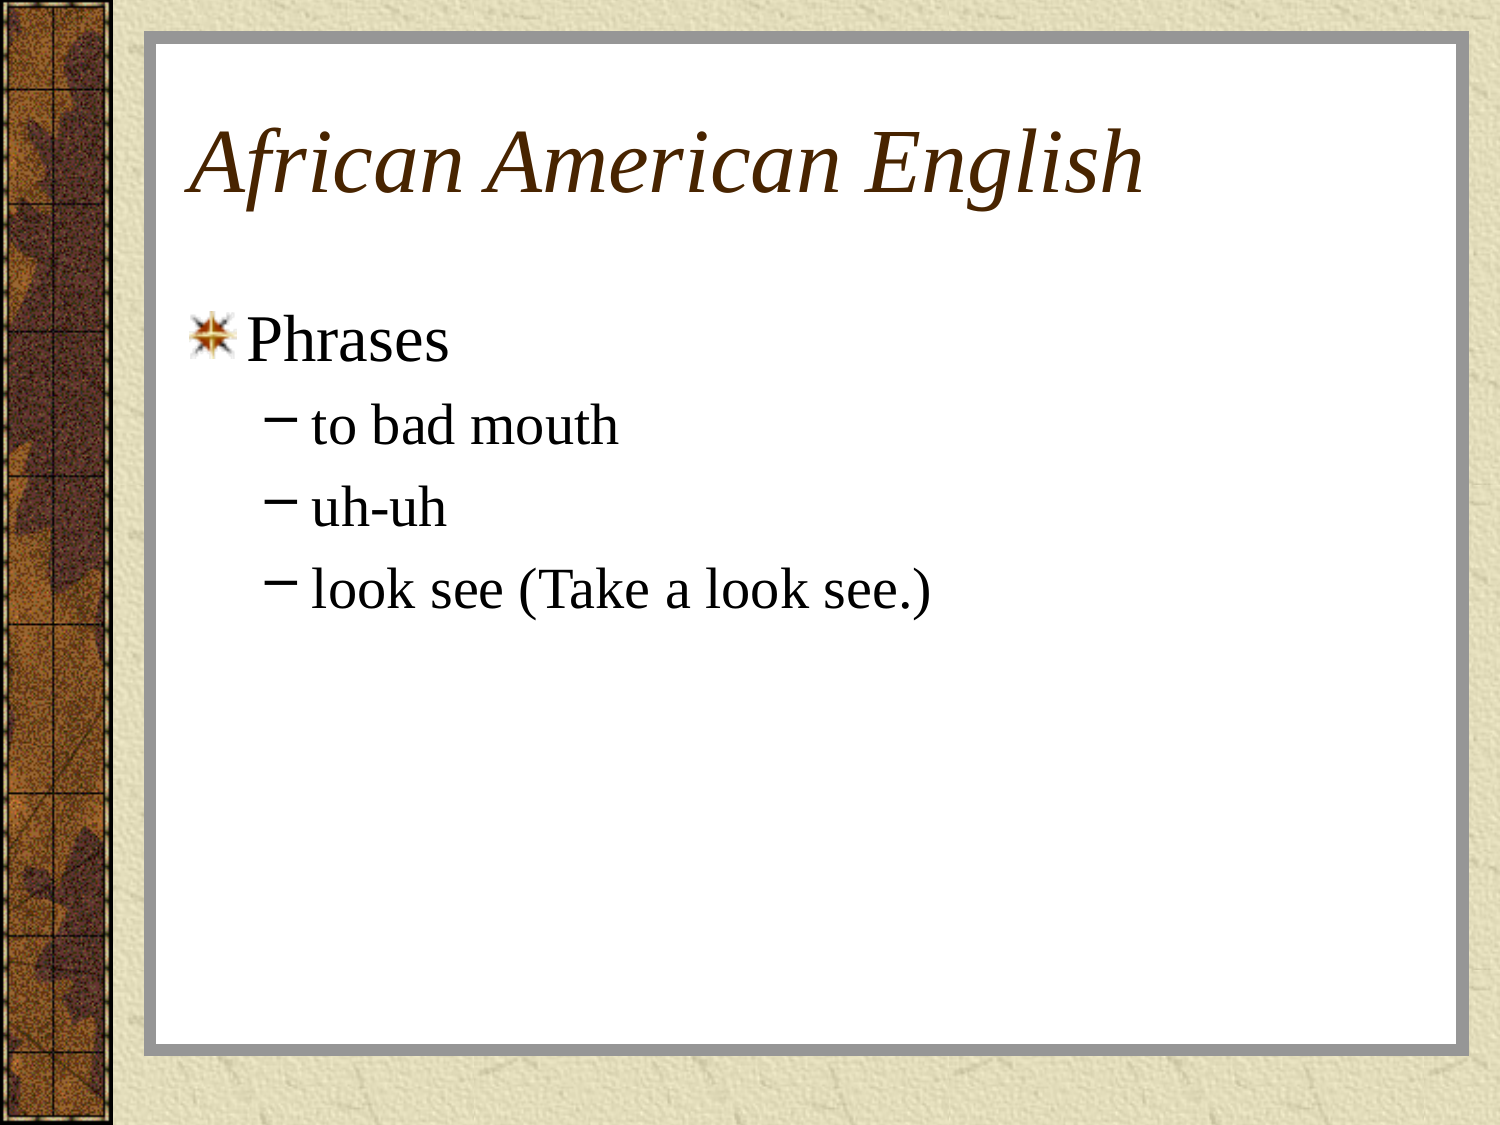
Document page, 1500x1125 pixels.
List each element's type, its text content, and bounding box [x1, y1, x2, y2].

picture [0, 0, 1500, 1125]
list Phrases to bad mouth uh-uh look see (Take a look see.) [174, 287, 1450, 963]
title African American English [174, 62, 1450, 250]
